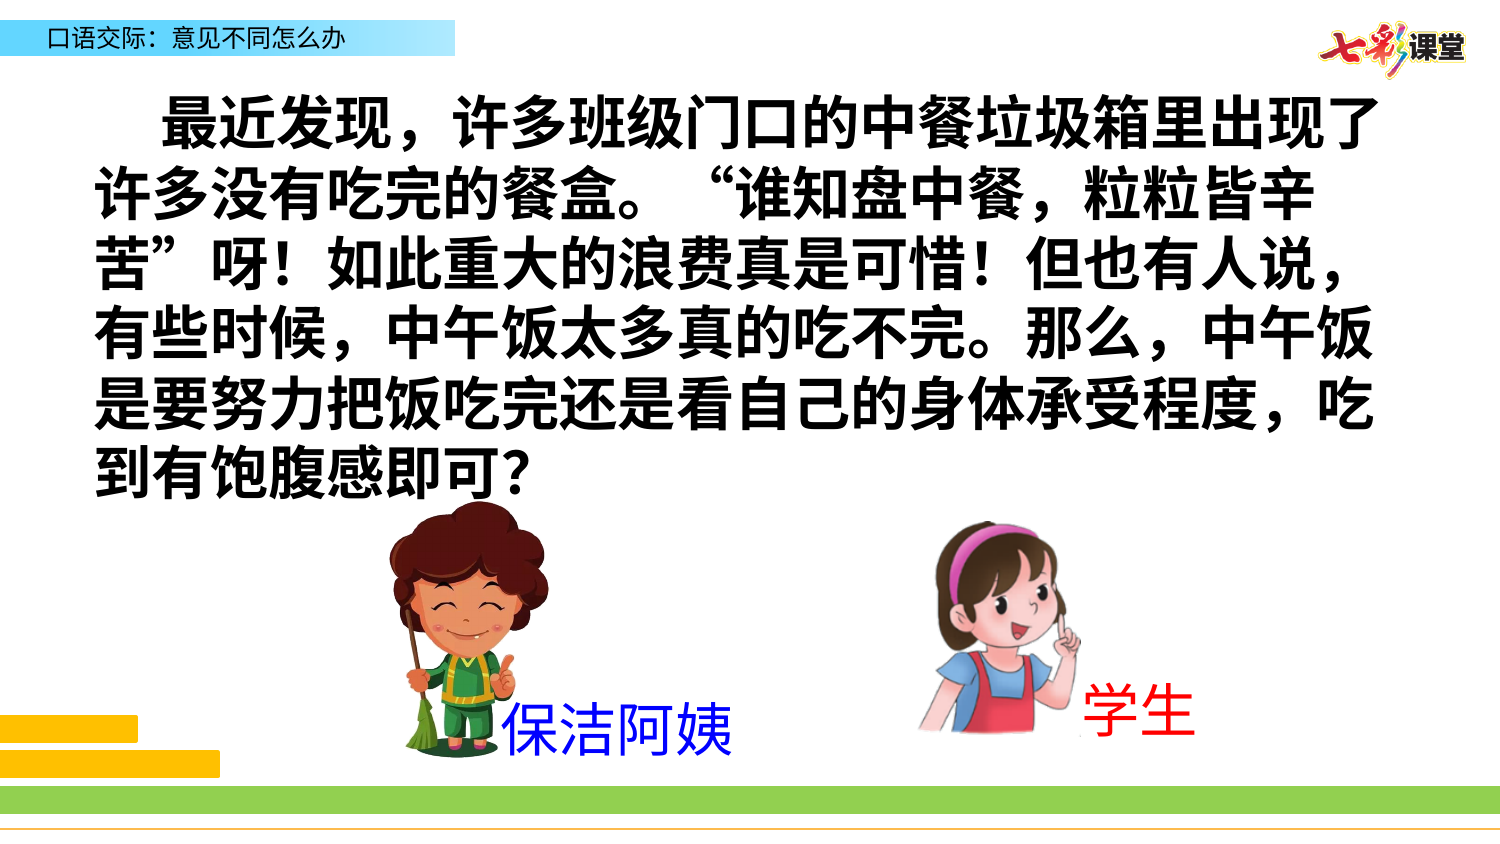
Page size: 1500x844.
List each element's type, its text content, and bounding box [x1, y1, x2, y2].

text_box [364, 492, 751, 774]
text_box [915, 521, 1215, 753]
text_box 最近发现，许多班级门口的中餐垃圾箱里出现了许多没有吃完的餐盒。“谁知盘中餐，粒粒皆辛苦”呀！如此重大的浪费真是可惜！但也有人说，有些时候，中午饭太多真的吃不完。那么，中午饭是要努力把饭吃完还是看自己的身体承受程度，吃到有饱腹感即可？ [78, 79, 1414, 514]
picture [1316, 20, 1468, 80]
